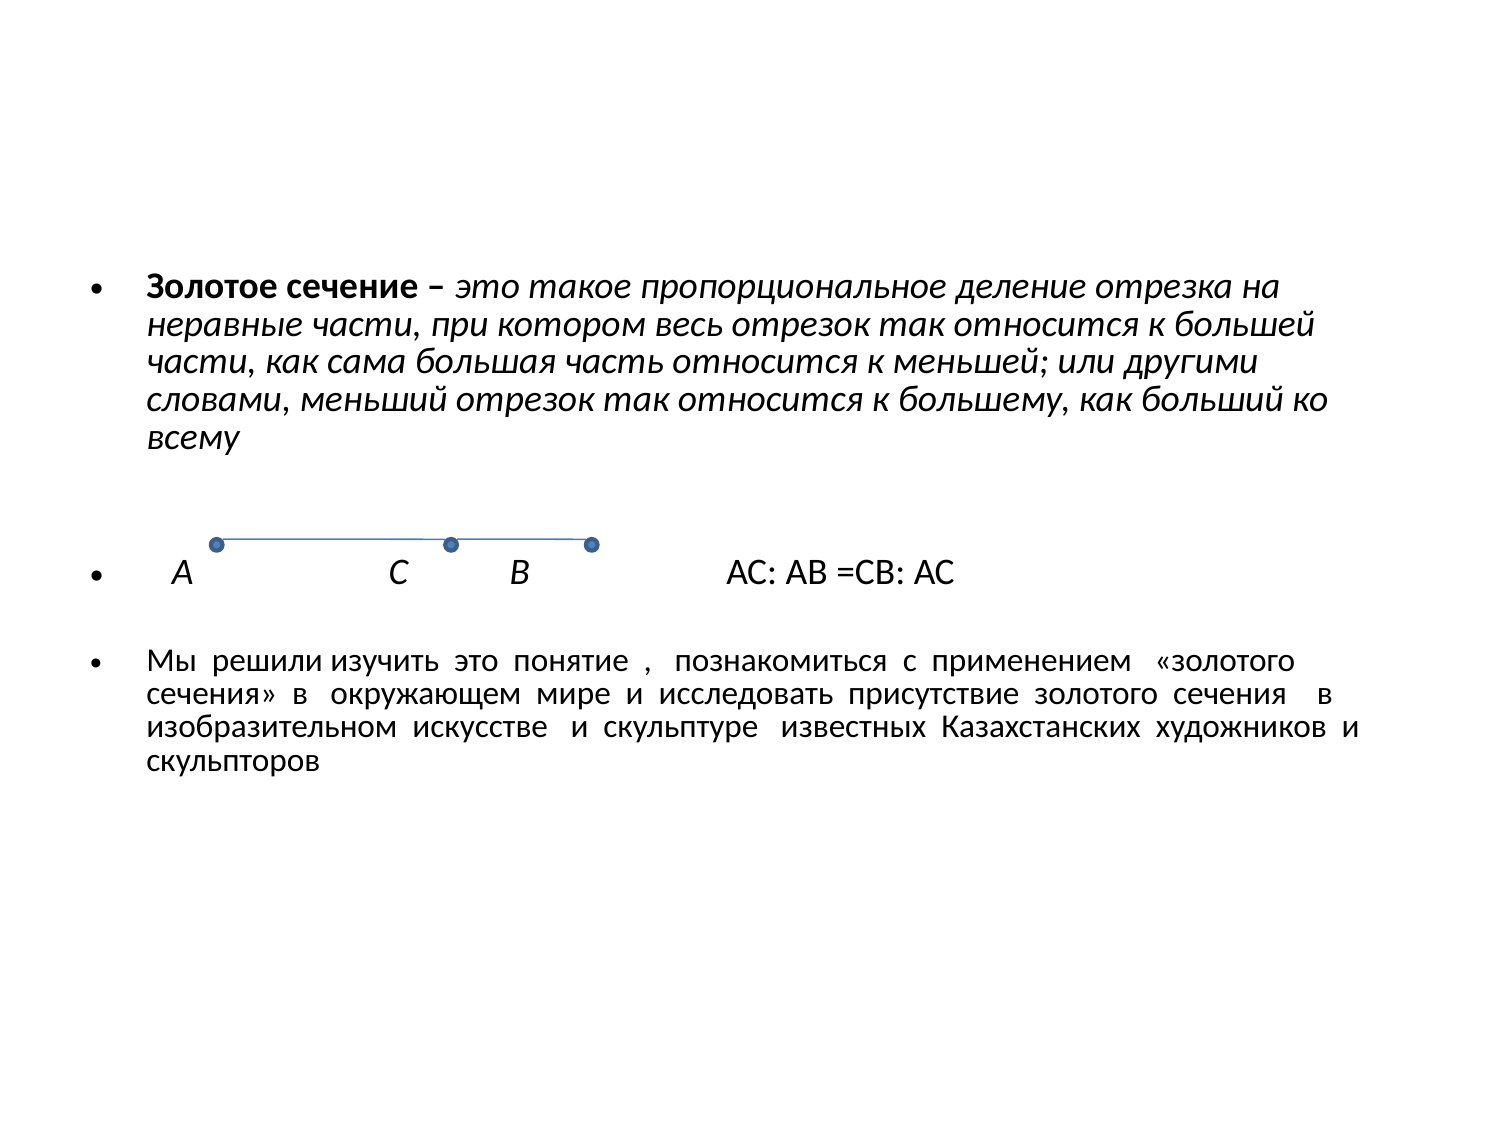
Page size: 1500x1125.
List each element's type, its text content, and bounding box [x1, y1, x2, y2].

list Золотое сечение – это такое пропорциональное деление отрезка на неравные части, при котором весь отрезок так относится к большей части, как сама большая часть относится к меньшей; или другими словами, меньший отрезок так относится к большему, как больший ко всему А С В АС: АВ =СВ: АС Мы решили изучить это понятие , познакомиться с применением «золотого сечения» в окружающем мире и исследовать присутствие золотого сечения в изобразительном искусстве и скульптуре известных Казахстанских художников и скульпторов [75, 262, 1425, 1005]
text_box [584, 536, 600, 553]
text_box [443, 536, 459, 553]
text_box [208, 536, 224, 553]
